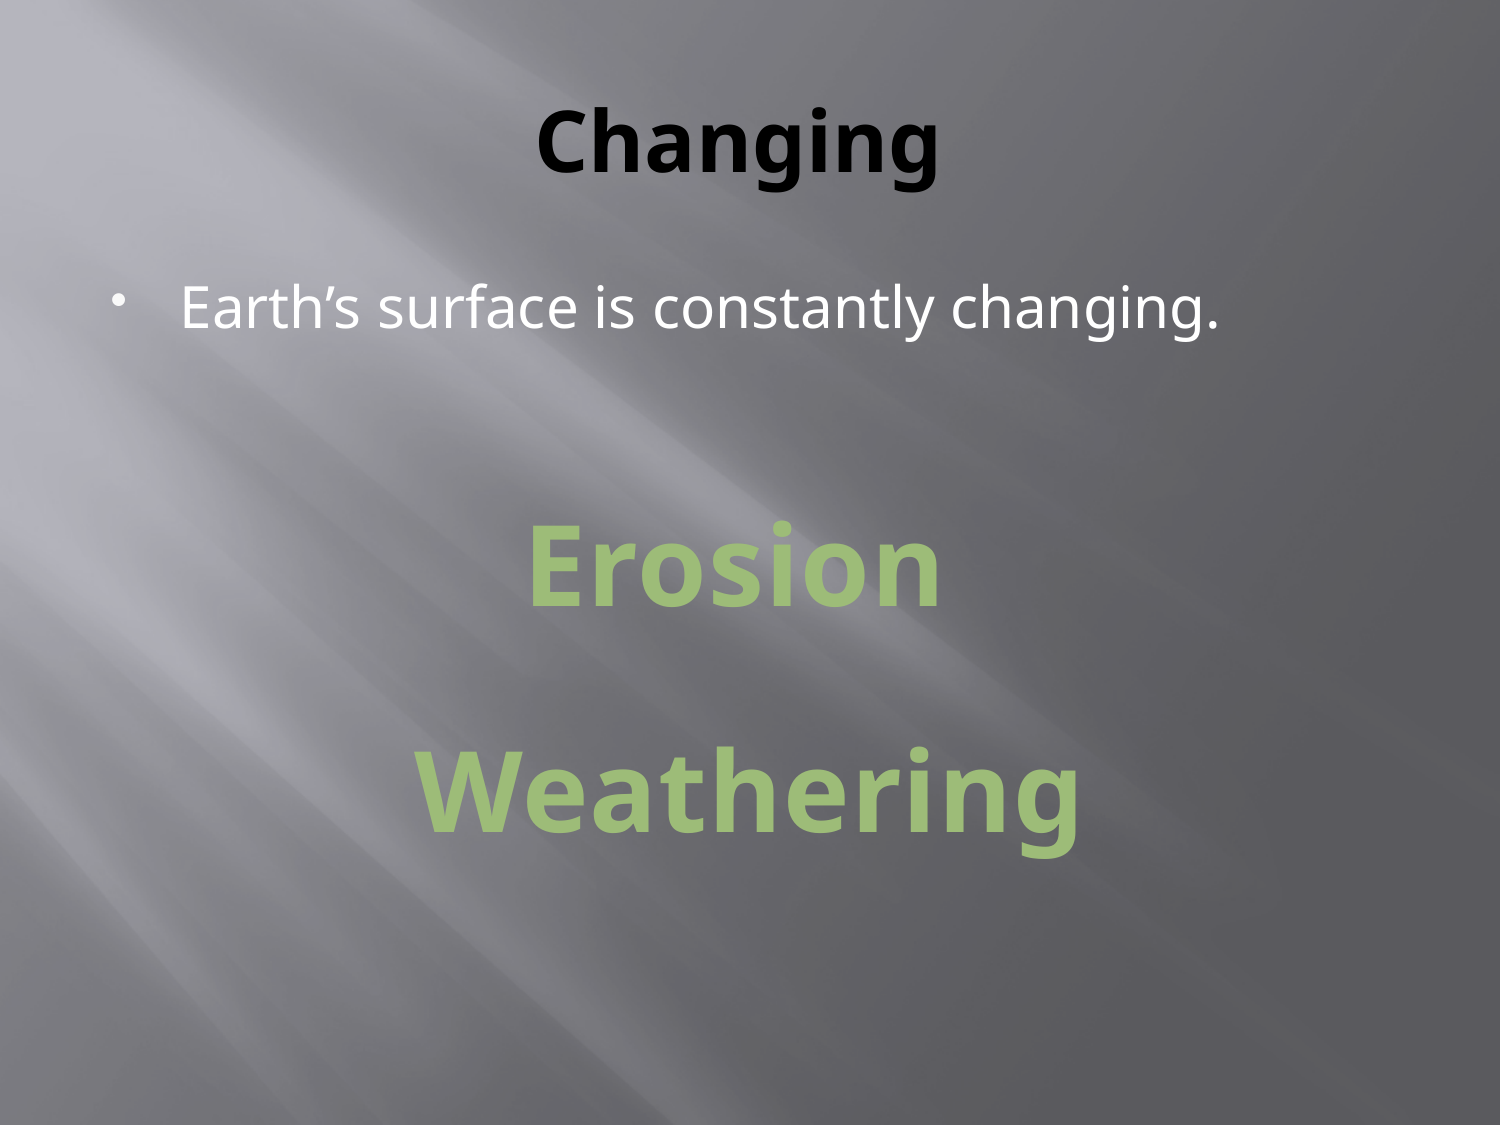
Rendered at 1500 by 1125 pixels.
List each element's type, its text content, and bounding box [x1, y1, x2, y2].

list Earth’s surface is constantly changing. [75, 262, 1425, 1035]
title Changing [75, 45, 1425, 233]
text_box Erosion [508, 486, 992, 637]
text_box Weathering [399, 712, 1101, 863]
